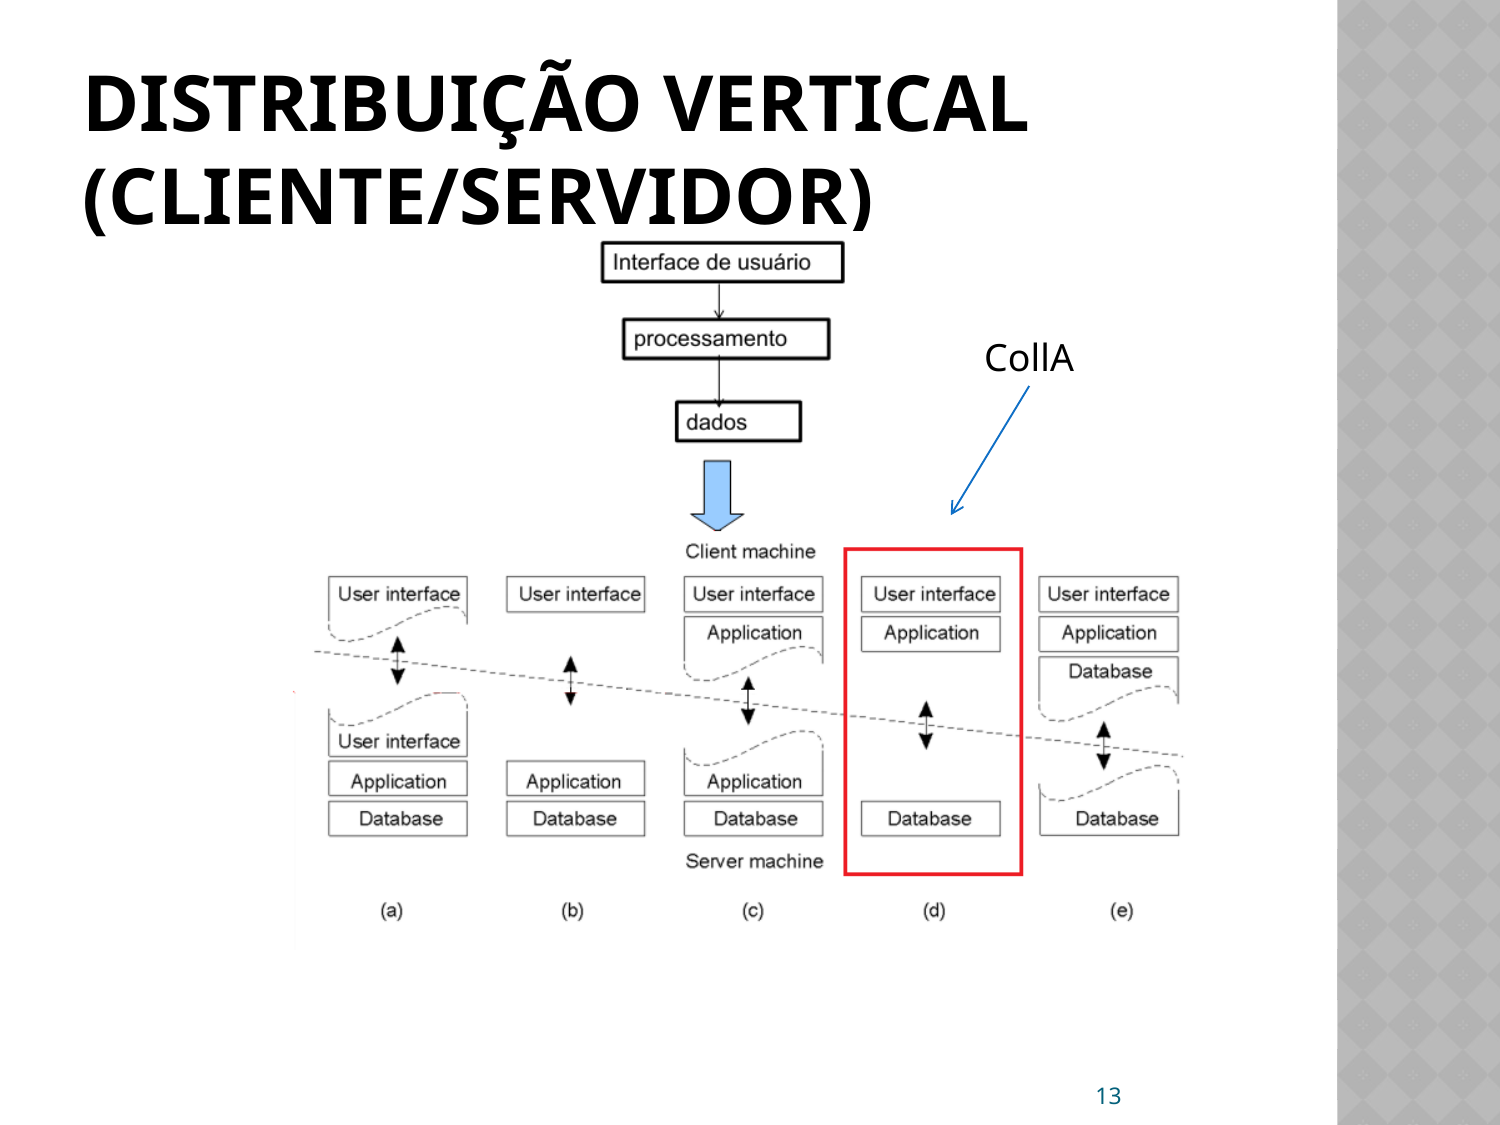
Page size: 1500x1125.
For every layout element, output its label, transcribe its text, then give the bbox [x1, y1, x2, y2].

slide_number 13 [1025, 1075, 1122, 1113]
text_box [950, 325, 1085, 516]
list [241, 231, 1234, 975]
title Distribuição Vertical (Cliente/Servidor) [75, 52, 1263, 240]
